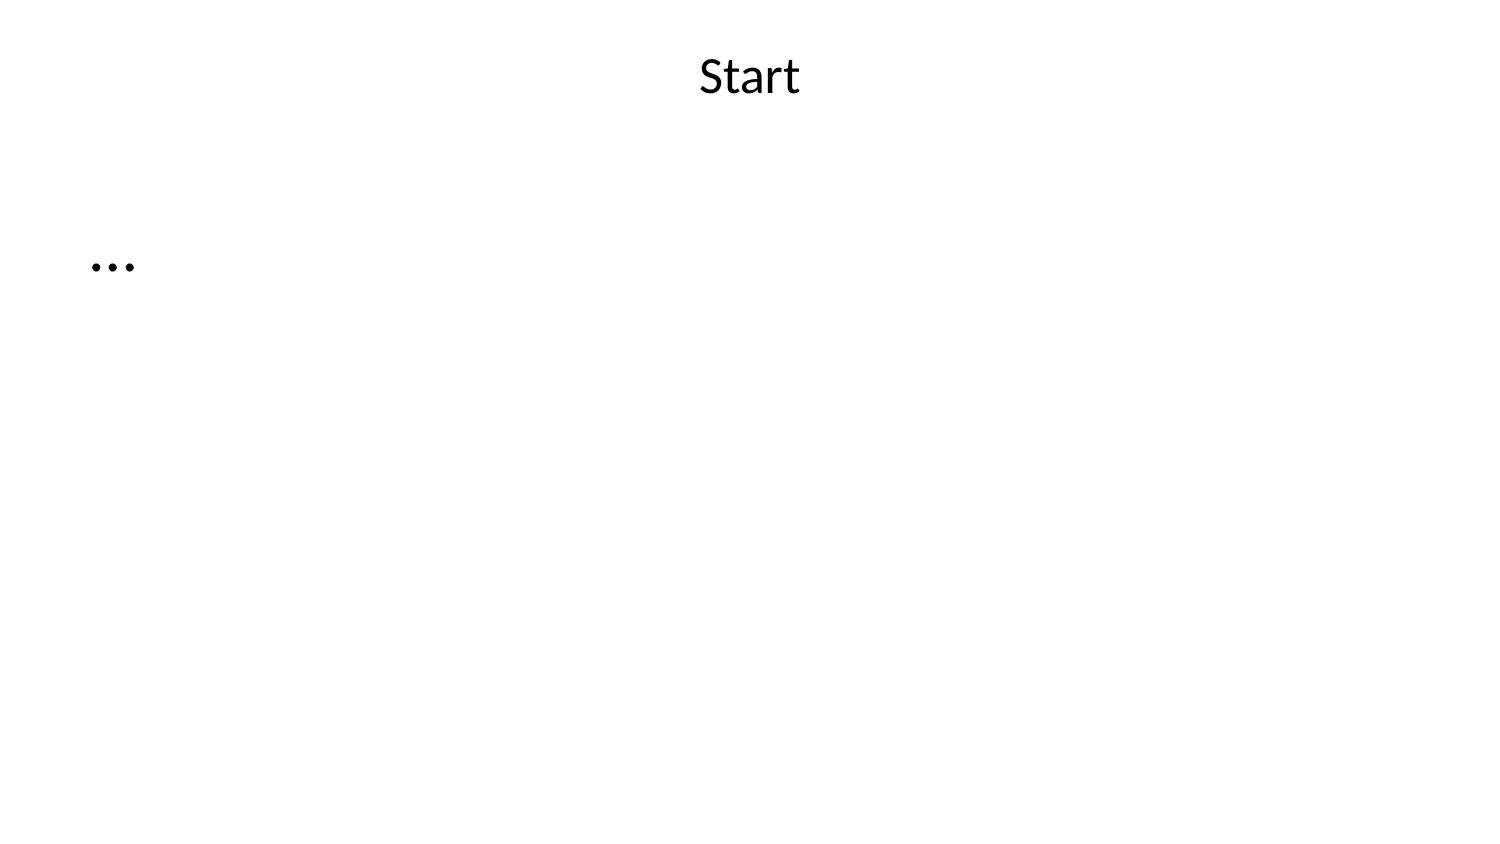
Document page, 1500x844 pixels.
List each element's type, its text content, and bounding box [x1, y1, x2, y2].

list … [75, 196, 1425, 754]
title Start [75, 33, 1425, 175]
